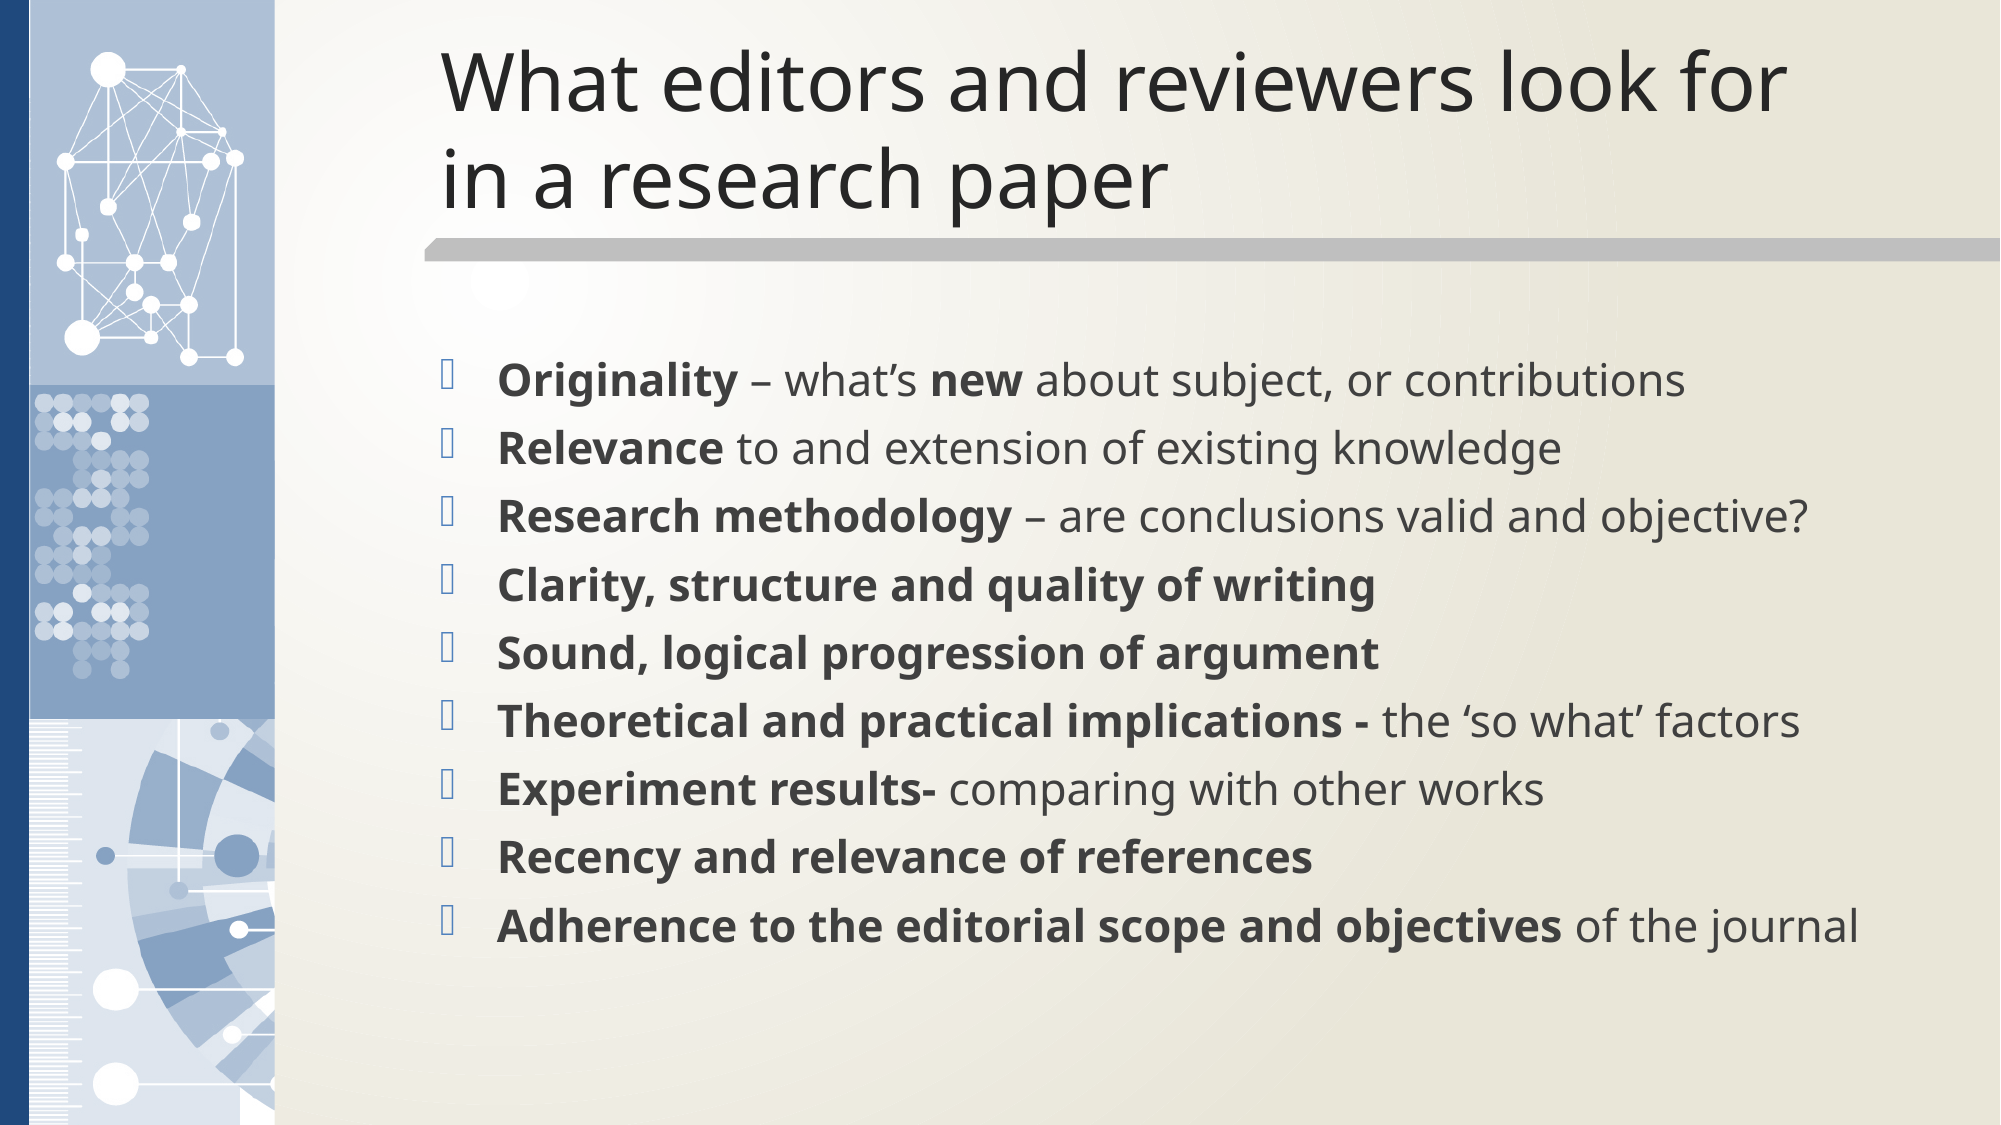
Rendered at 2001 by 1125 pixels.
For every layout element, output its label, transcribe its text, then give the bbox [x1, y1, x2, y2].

list Originality – what’s new about subject, or contributions Relevance to and extension of existing knowledge Research methodology – are conclusions valid and objective? Clarity, structure and quality of writing Sound, logical progression of argument Theoretical and practical implications - the ‘so what’ factors Experiment results- comparing with other works Recency and relevance of references Adherence to the editorial scope and objectives of the journal [424, 350, 1888, 970]
title What editors and reviewers look for in a research paper [425, 22, 1888, 234]
